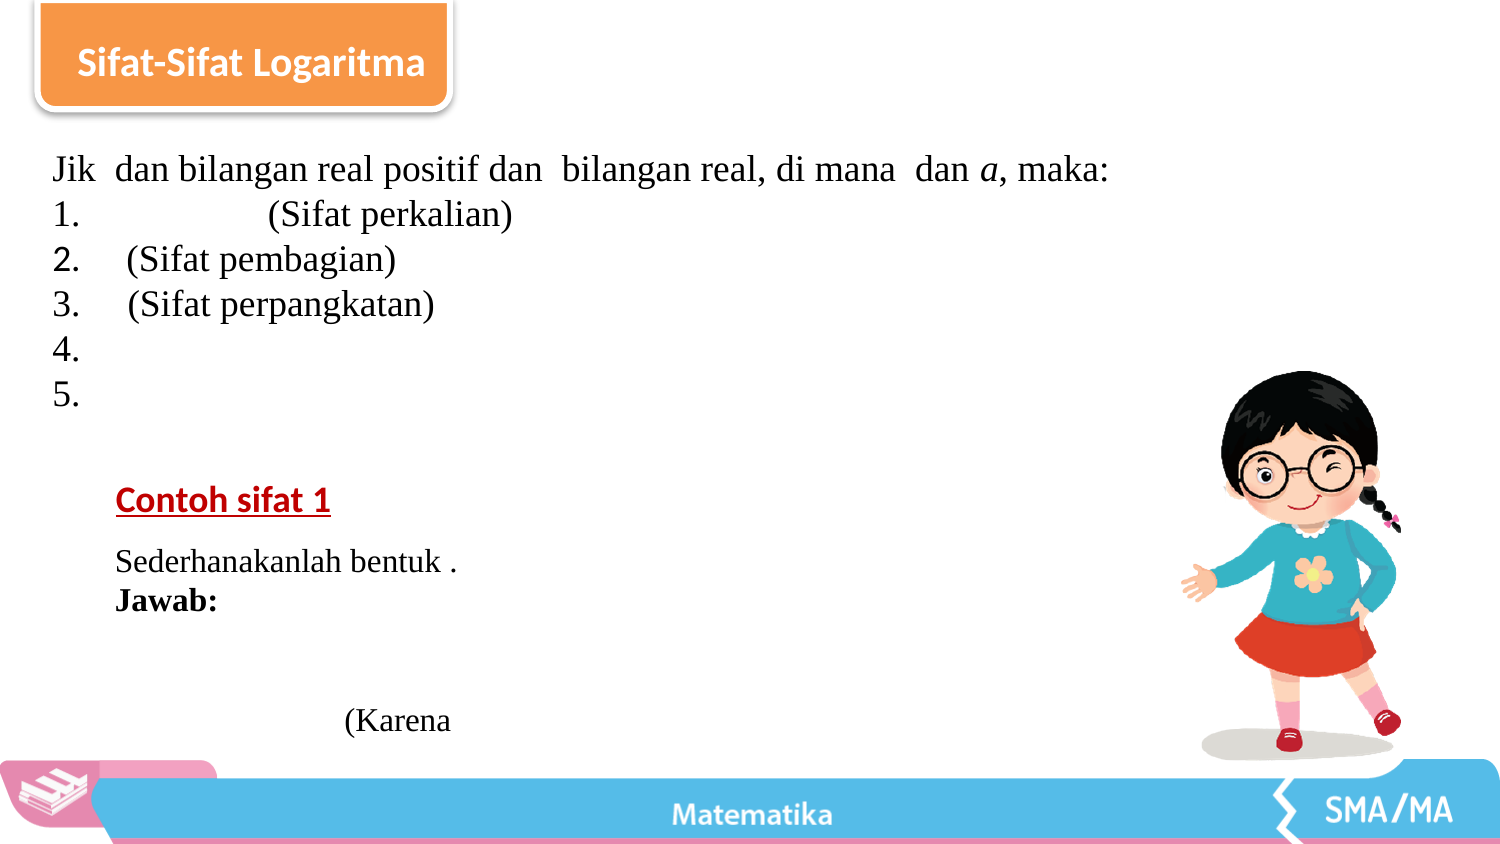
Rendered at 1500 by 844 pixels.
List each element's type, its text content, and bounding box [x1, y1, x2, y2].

picture [0, 371, 1500, 844]
text_box Contoh sifat 1 [101, 467, 347, 528]
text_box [37, 0, 672, 110]
